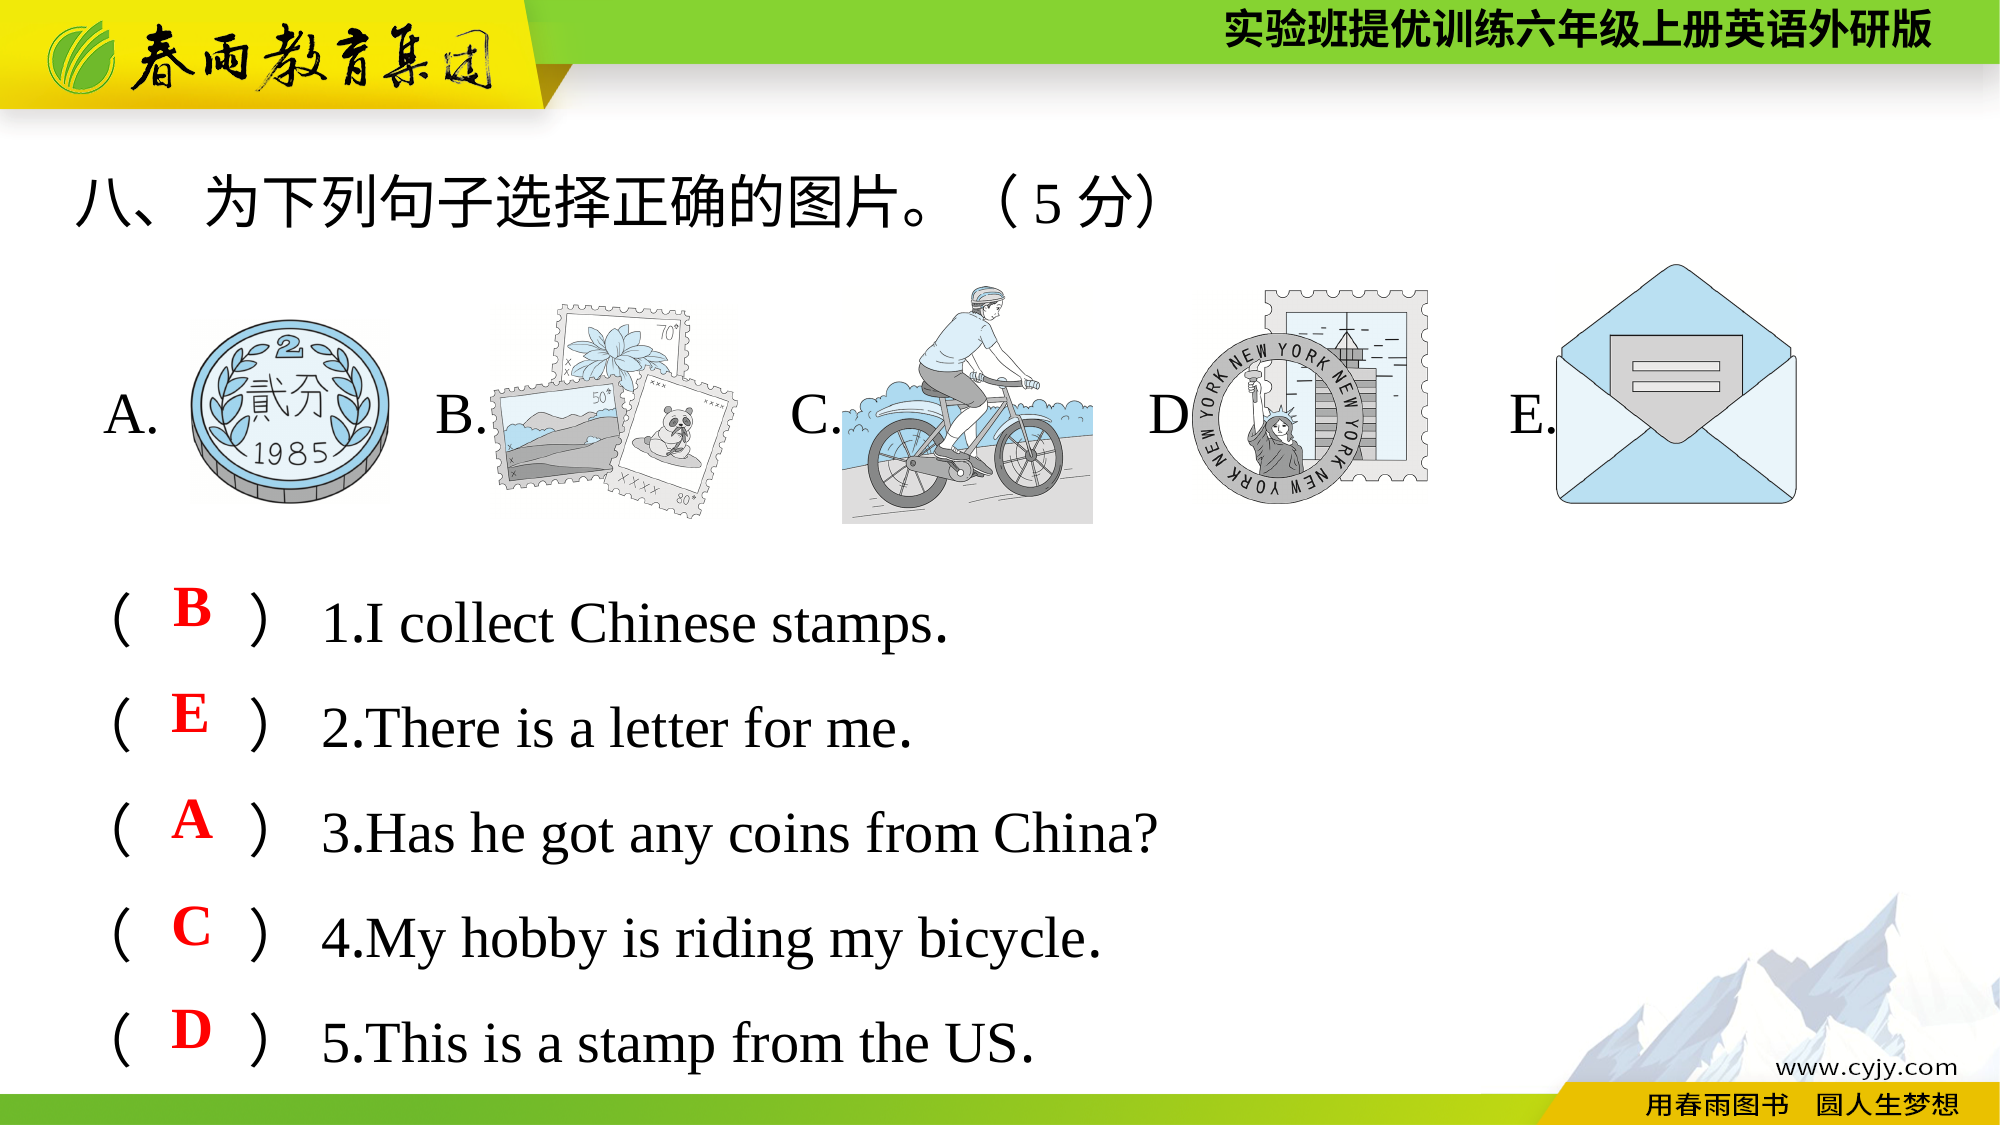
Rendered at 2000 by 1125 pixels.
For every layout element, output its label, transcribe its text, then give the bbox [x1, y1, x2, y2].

picture [0, 0, 2000, 1125]
text_box B [158, 560, 228, 646]
list 八、 为下列句子选择正确的图片。（5分） A. B. C. D. E. （ ）1.I collect Chinese stamps. （ ）2.There is a letter for me. （ ）3.Has he got any coins from China? （ ）4.My hobby is riding my bicycle. （ ）5.This is a stamp from the US. [59, 122, 1944, 1092]
text_box A [156, 772, 229, 858]
text_box C [156, 879, 229, 965]
text_box E [156, 666, 225, 752]
text_box D [156, 983, 229, 1068]
